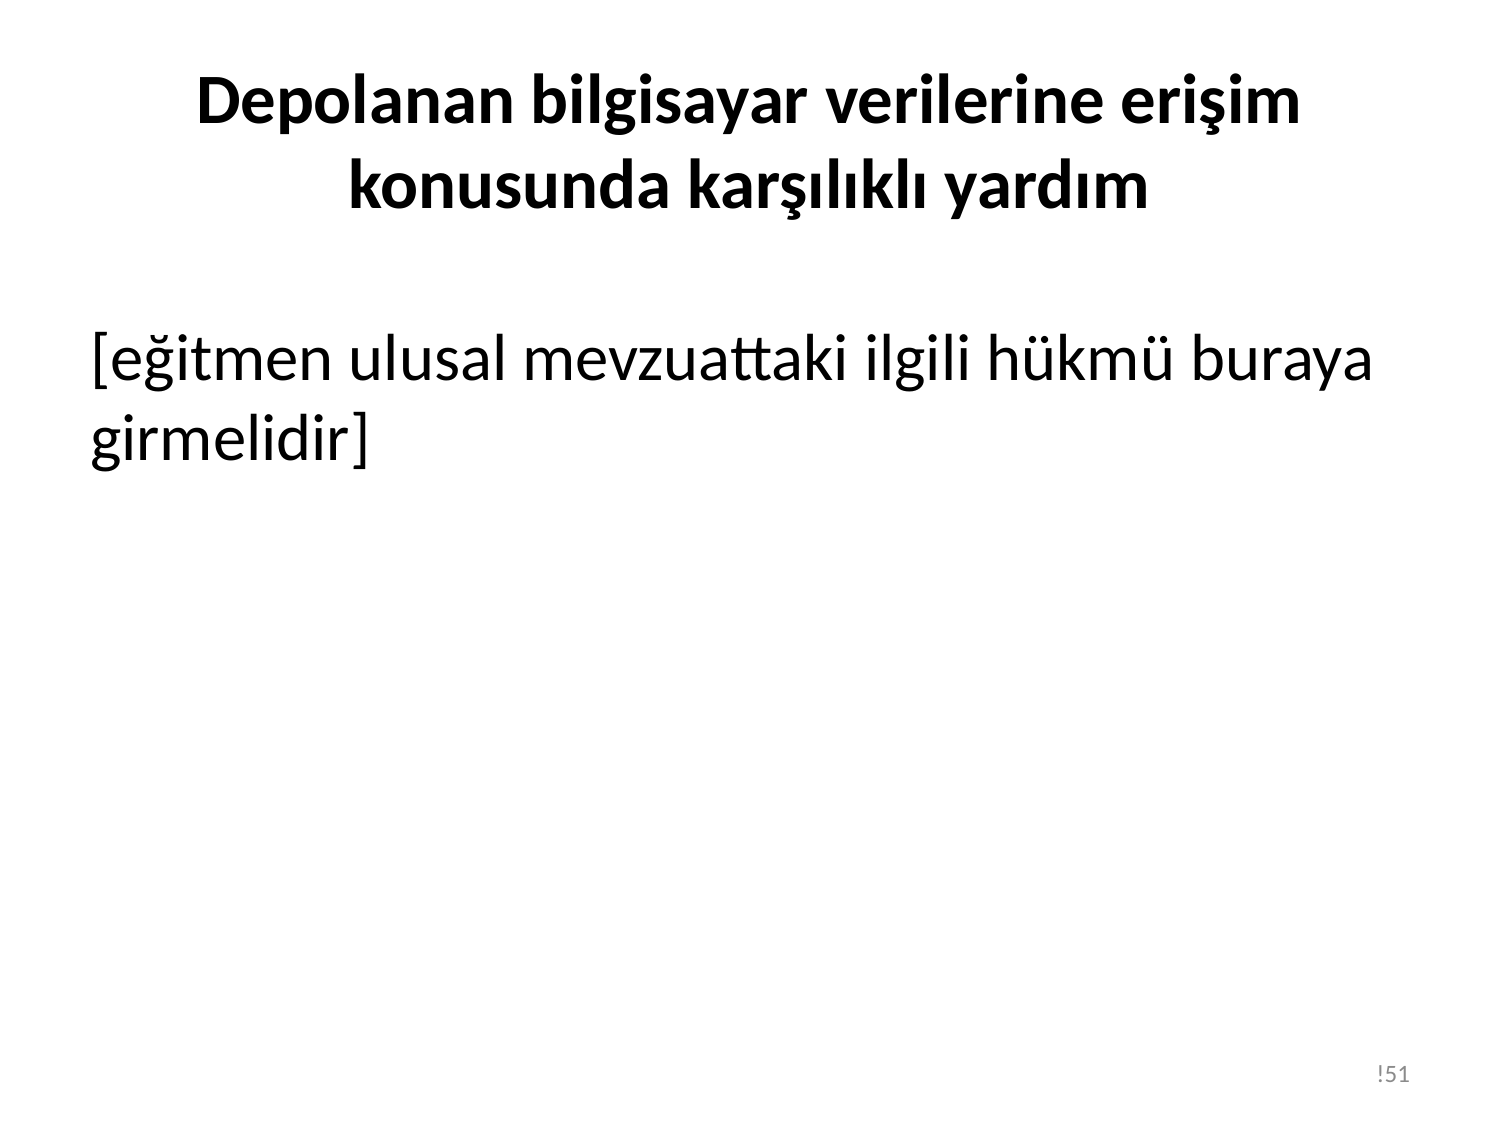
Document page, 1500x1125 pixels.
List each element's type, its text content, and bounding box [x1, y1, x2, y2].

slide_number !51 [1074, 1042, 1425, 1103]
title Depolanan bilgisayar verilerine erişim konusunda karşılıklı yardım [75, 45, 1425, 233]
list [eğitmen ulusal mevzuattaki ilgili hükmü buraya girmelidir] [75, 306, 1425, 1005]
